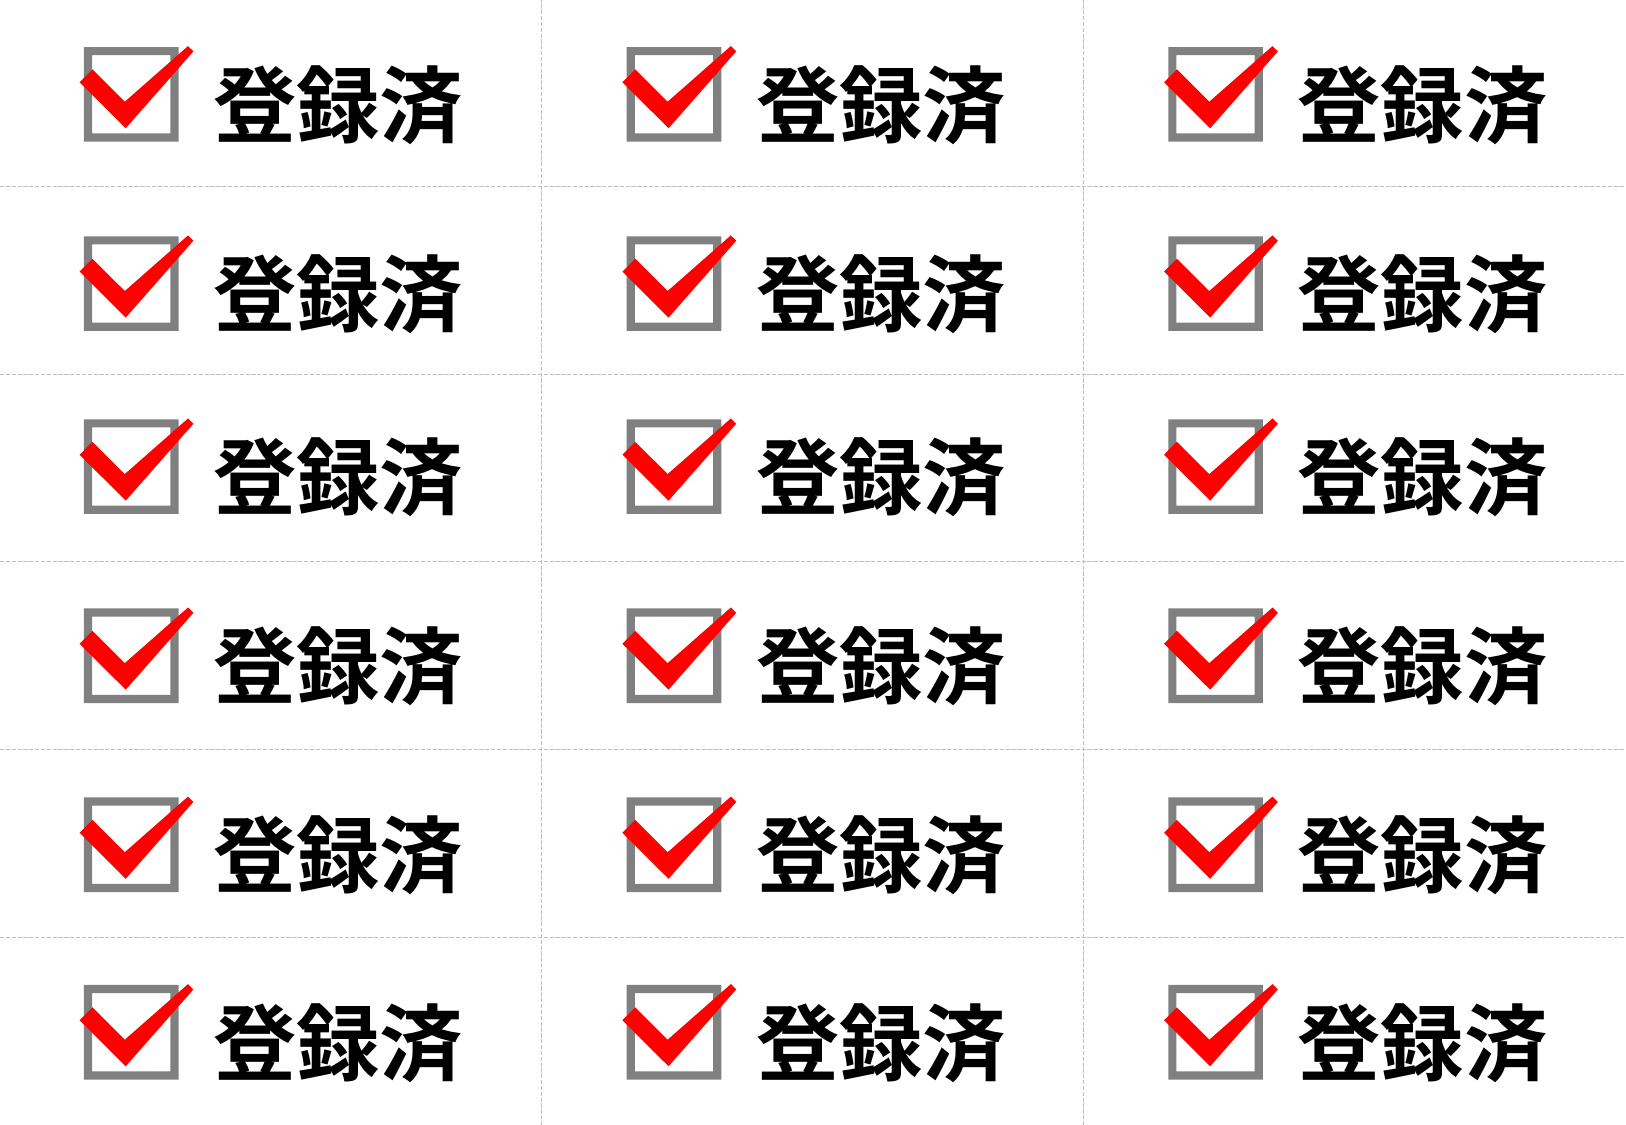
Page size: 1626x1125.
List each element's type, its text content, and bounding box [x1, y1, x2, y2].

text_box 登録済 [1297, 803, 1548, 904]
text_box 登録済 [213, 990, 463, 1091]
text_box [1164, 46, 1278, 142]
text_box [622, 418, 737, 514]
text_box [622, 235, 737, 331]
text_box 登録済 [1297, 614, 1548, 715]
text_box 登録済 [1297, 52, 1548, 153]
text_box 登録済 [755, 614, 1006, 715]
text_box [622, 46, 737, 142]
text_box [79, 235, 194, 331]
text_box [1164, 418, 1278, 514]
text_box 登録済 [213, 614, 463, 715]
text_box 登録済 [213, 242, 463, 343]
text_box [79, 984, 194, 1080]
text_box 登録済 [213, 803, 463, 904]
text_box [79, 46, 194, 142]
text_box 登録済 [755, 803, 1006, 904]
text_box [622, 796, 737, 893]
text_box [1164, 984, 1278, 1080]
text_box 登録済 [1297, 990, 1548, 1091]
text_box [1164, 607, 1278, 704]
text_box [79, 418, 194, 514]
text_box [1164, 796, 1278, 893]
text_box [622, 607, 737, 704]
text_box 登録済 [1297, 242, 1548, 343]
text_box 登録済 [755, 52, 1006, 153]
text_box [622, 984, 737, 1080]
text_box 登録済 [213, 425, 463, 526]
text_box 登録済 [213, 52, 463, 153]
text_box 登録済 [755, 425, 1006, 526]
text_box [1164, 235, 1278, 331]
text_box 登録済 [755, 242, 1006, 343]
text_box 登録済 [755, 990, 1006, 1091]
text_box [79, 796, 194, 893]
text_box 登録済 [1297, 425, 1548, 526]
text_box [79, 607, 194, 704]
